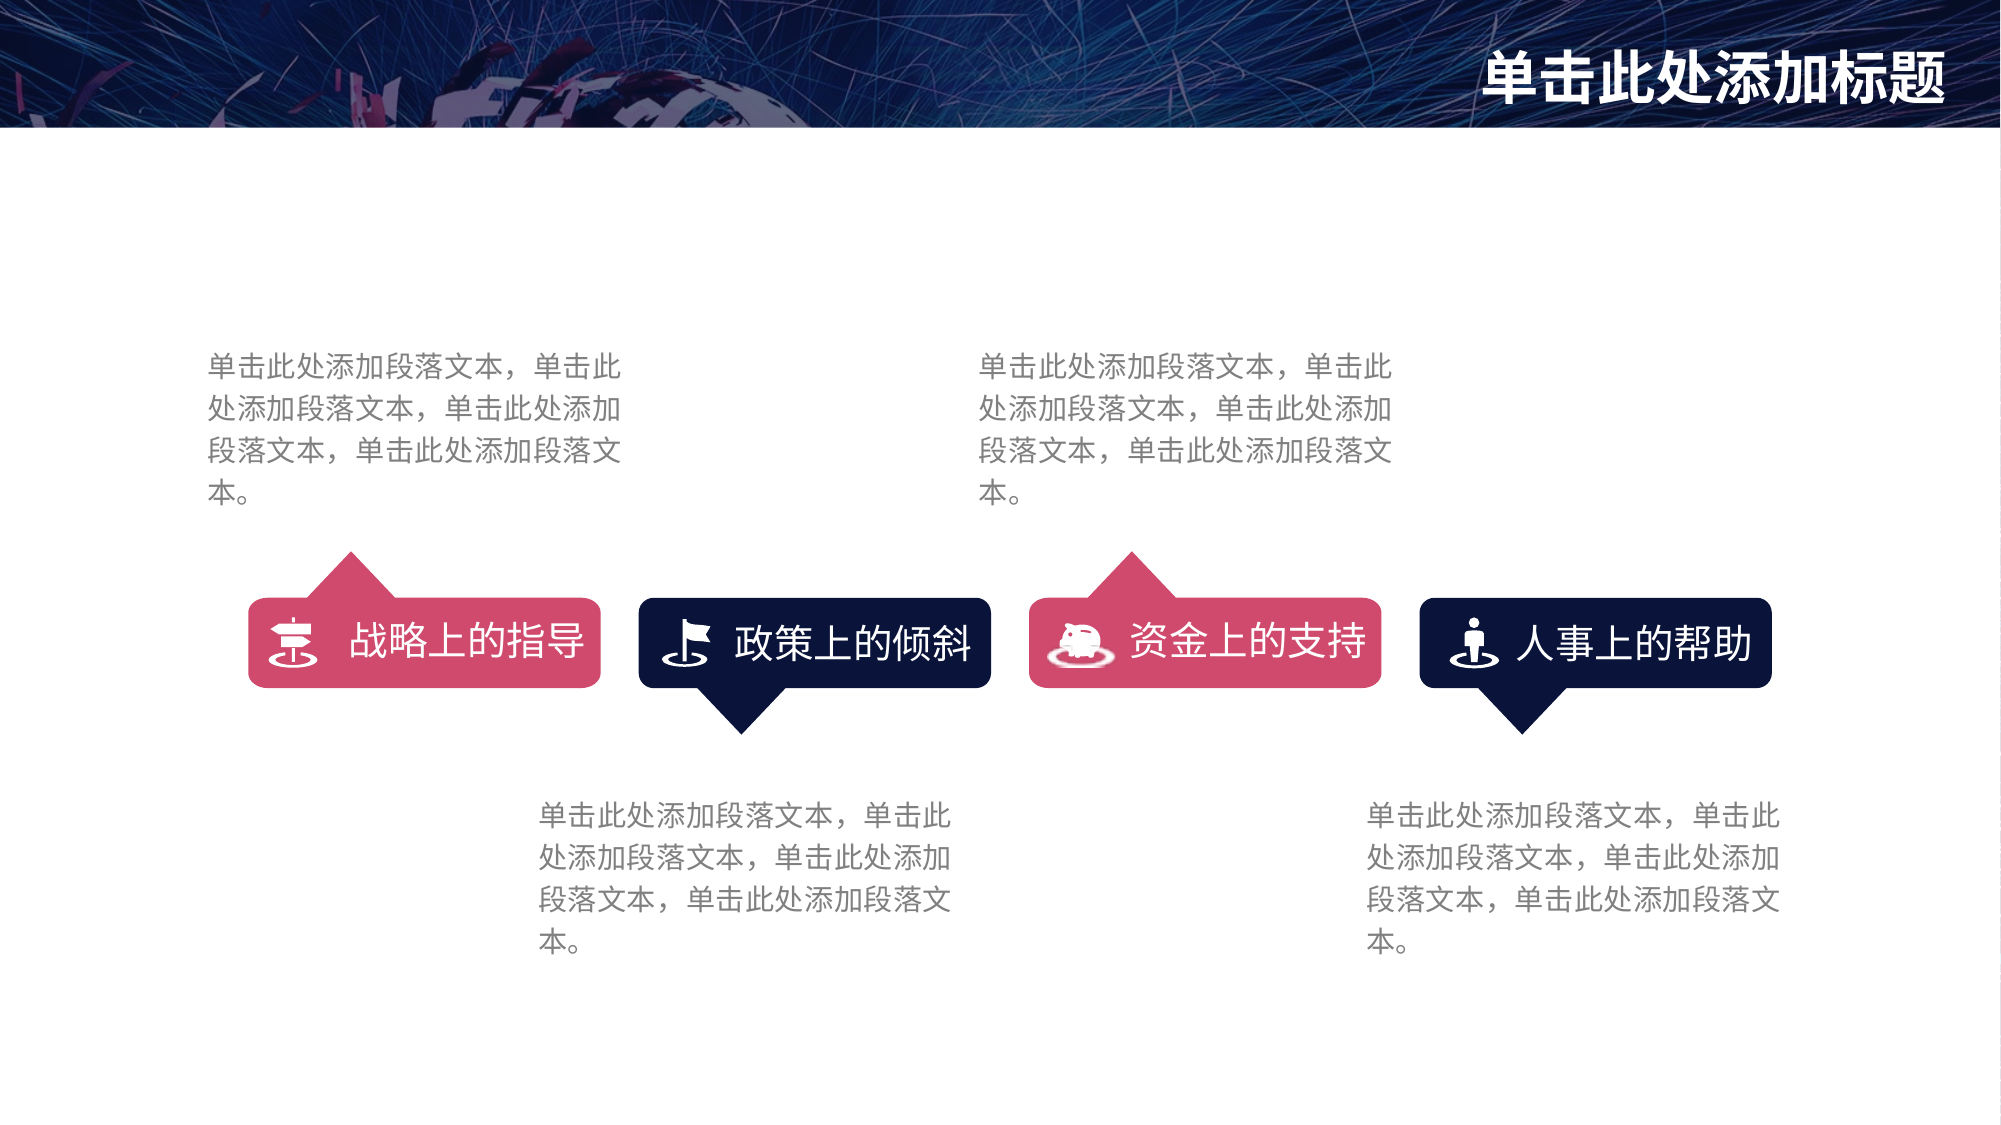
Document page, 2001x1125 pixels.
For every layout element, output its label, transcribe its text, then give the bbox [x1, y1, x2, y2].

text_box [248, 551, 601, 689]
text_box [1419, 597, 1772, 689]
title 单击此处添加标题 [236, 33, 1962, 128]
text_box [638, 597, 992, 689]
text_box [1029, 551, 1382, 689]
text_box 单击此处添加段落文本，单击此处添加段落文本，单击此处添加段落文本，单击此处添加段落文本。 [197, 307, 633, 544]
text_box 单击此处添加段落文本，单击此处添加段落文本，单击此处添加段落文本，单击此处添加段落文本。 [968, 307, 1404, 544]
text_box 单击此处添加段落文本，单击此处添加段落文本，单击此处添加段落文本，单击此处添加段落文本。 [1356, 748, 1792, 1000]
text_box 单击此处添加段落文本，单击此处添加段落文本，单击此处添加段落文本，单击此处添加段落文本。 [527, 748, 963, 1000]
